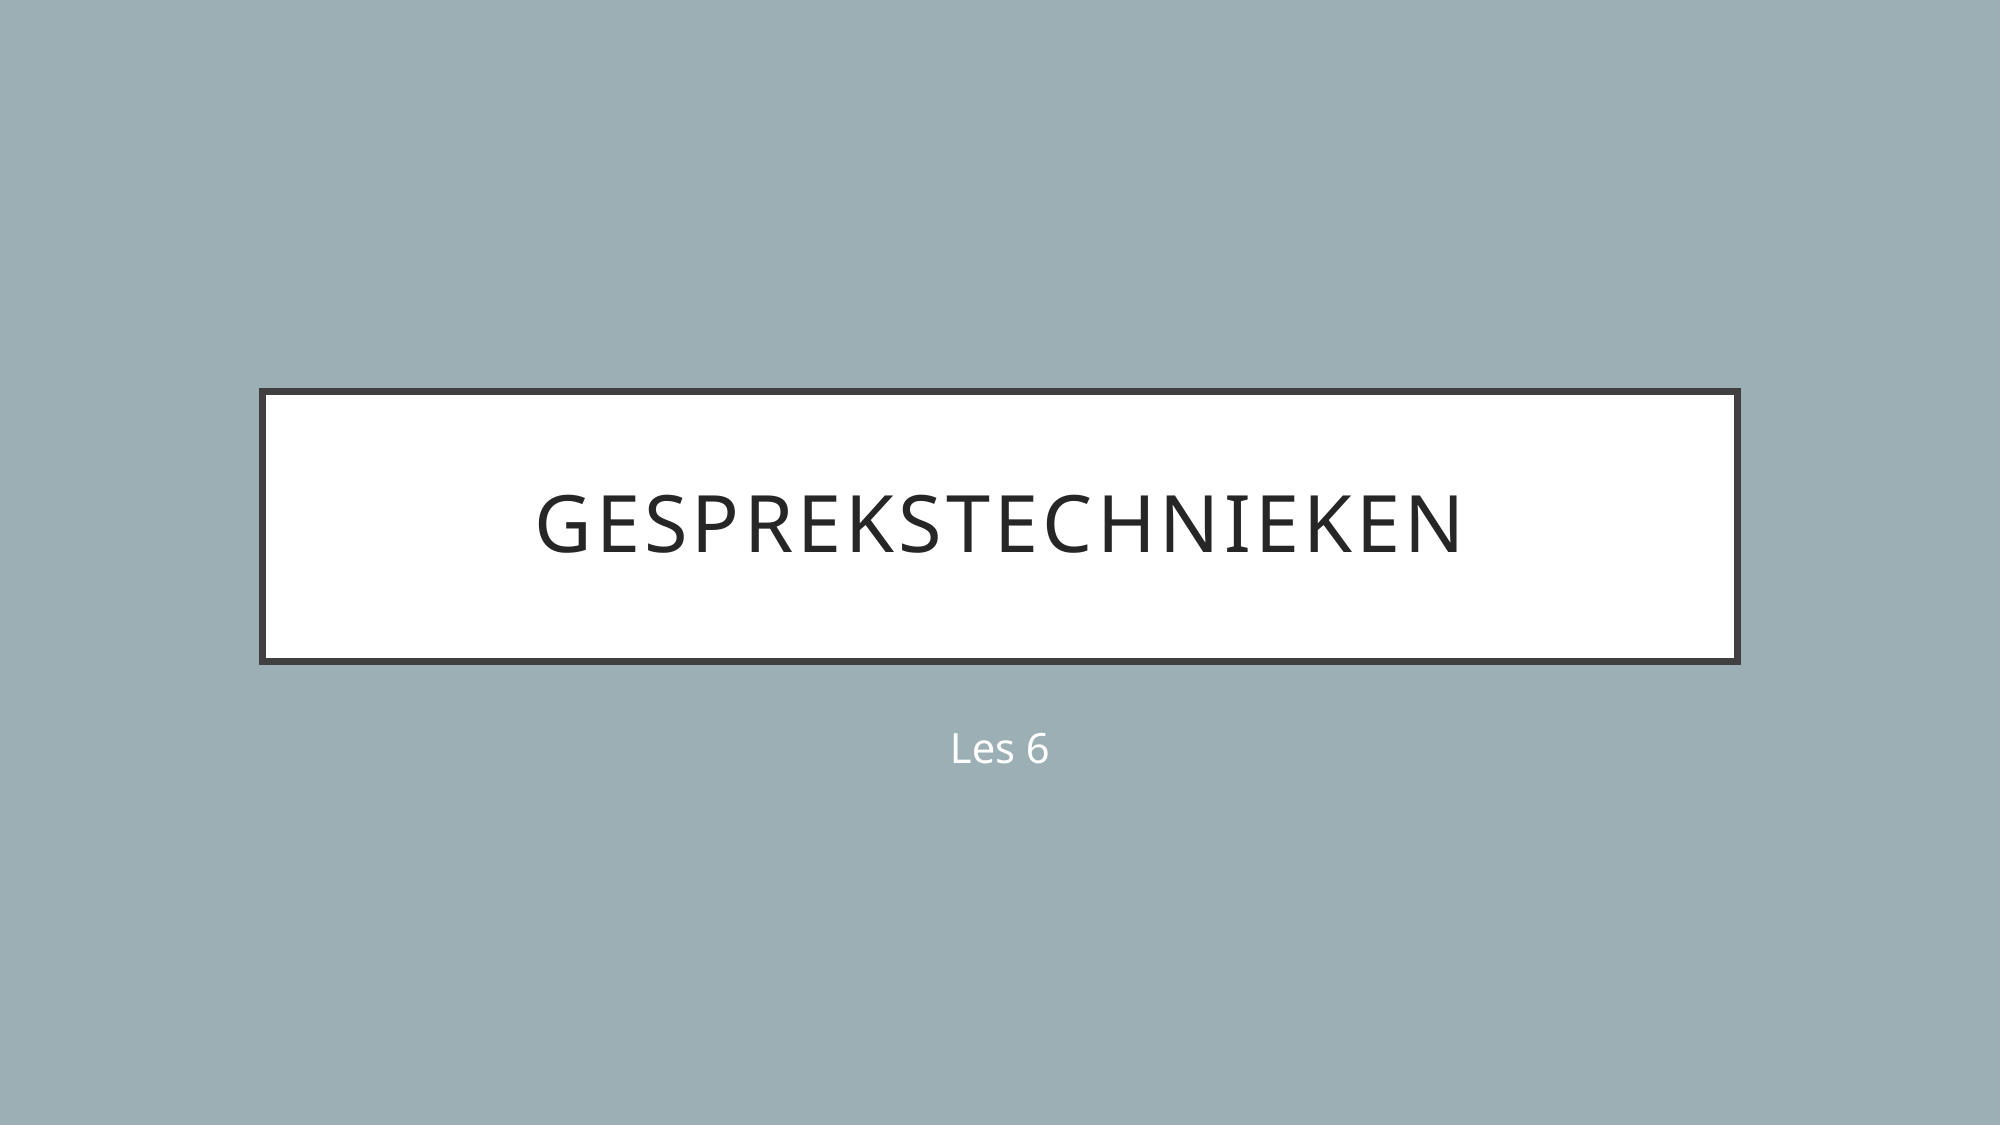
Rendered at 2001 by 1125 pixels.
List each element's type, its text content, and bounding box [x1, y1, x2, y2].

title gesprekstechnieken [259, 388, 1741, 665]
subtitle Les 6 [442, 713, 1558, 918]
